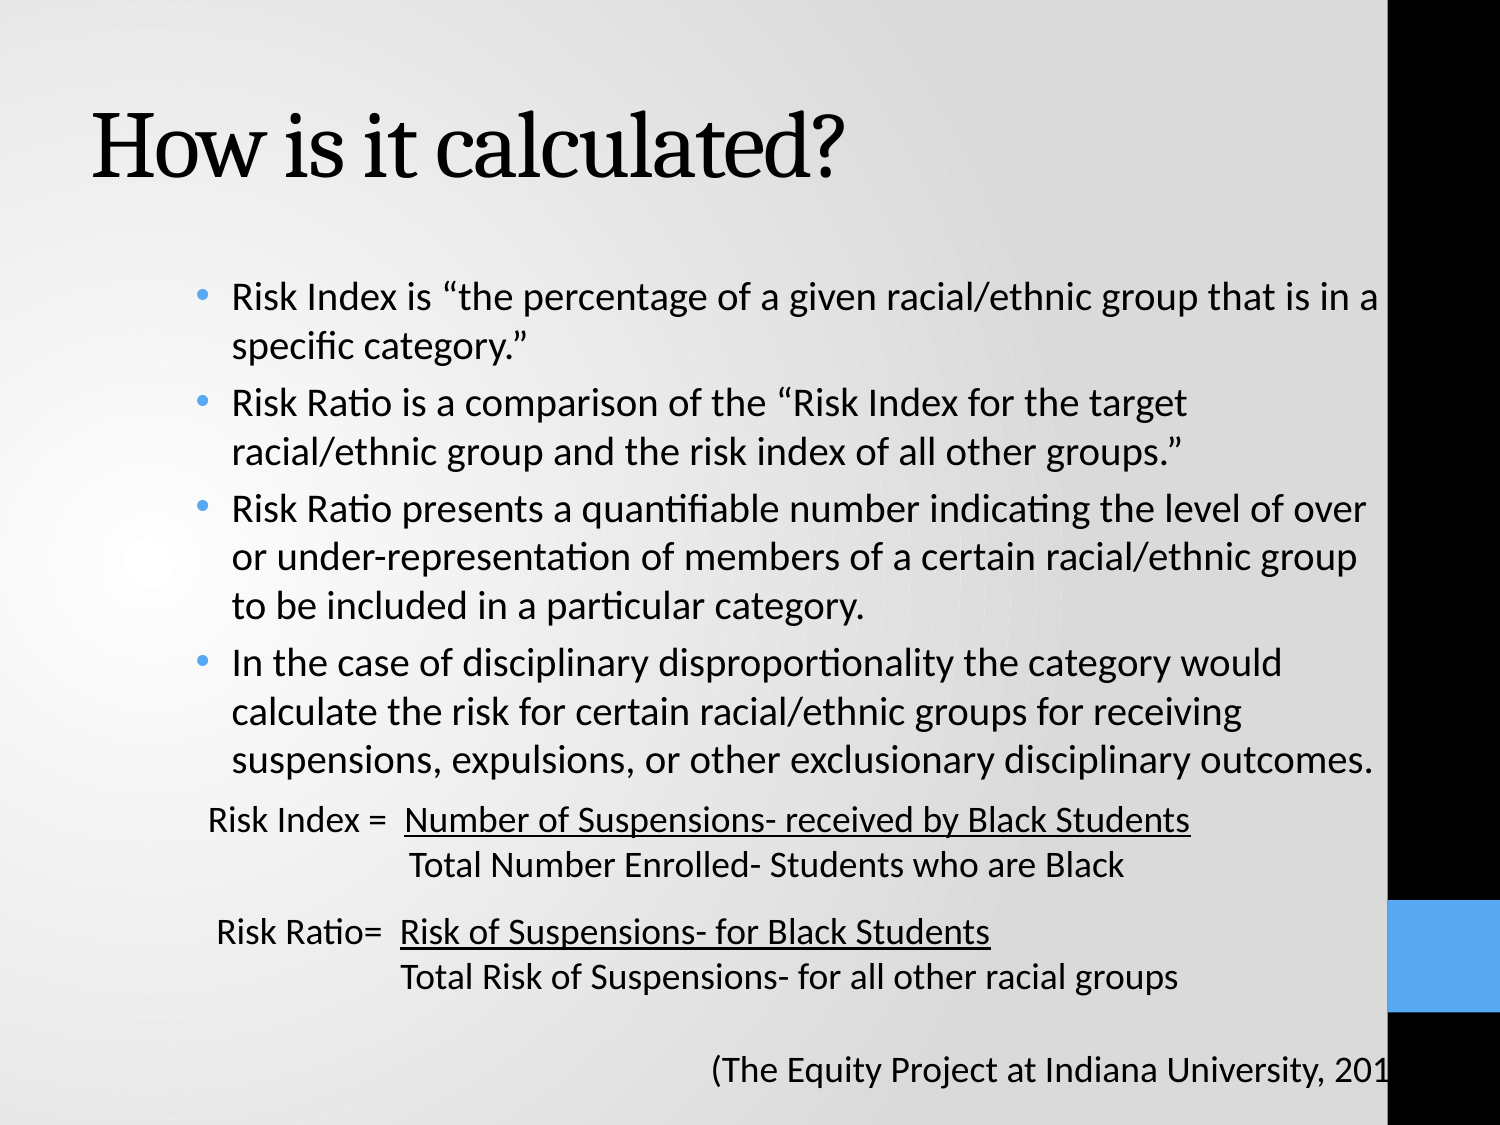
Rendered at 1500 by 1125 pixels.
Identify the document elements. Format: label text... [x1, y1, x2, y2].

text_box Risk Index = Number of Suspensions- received by Black Students Total Number Enrolled- Students who are Black [193, 787, 1206, 893]
text_box Risk Ratio= Risk of Suspensions- for Black Students Total Risk of Suspensions- for all other racial groups [201, 899, 1195, 1005]
title How is it calculated? [75, 45, 1325, 233]
text_box (The Equity Project at Indiana University, 2011). [687, 1037, 1447, 1098]
list Risk Index is “the percentage of a given racial/ethnic group that is in a specific category.” Risk Ratio is a comparison of the “Risk Index for the target racial/ethnic group and the risk index of all other groups.” Risk Ratio presents a quantifiable number indicating the level of over or under-representation of members of a certain racial/ethnic group to be included in a particular category. In the case of disciplinary disproportionality the category would calculate the risk for certain racial/ethnic groups for receiving suspensions, expulsions, or other exclusionary disciplinary outcomes. [162, 262, 1400, 838]
